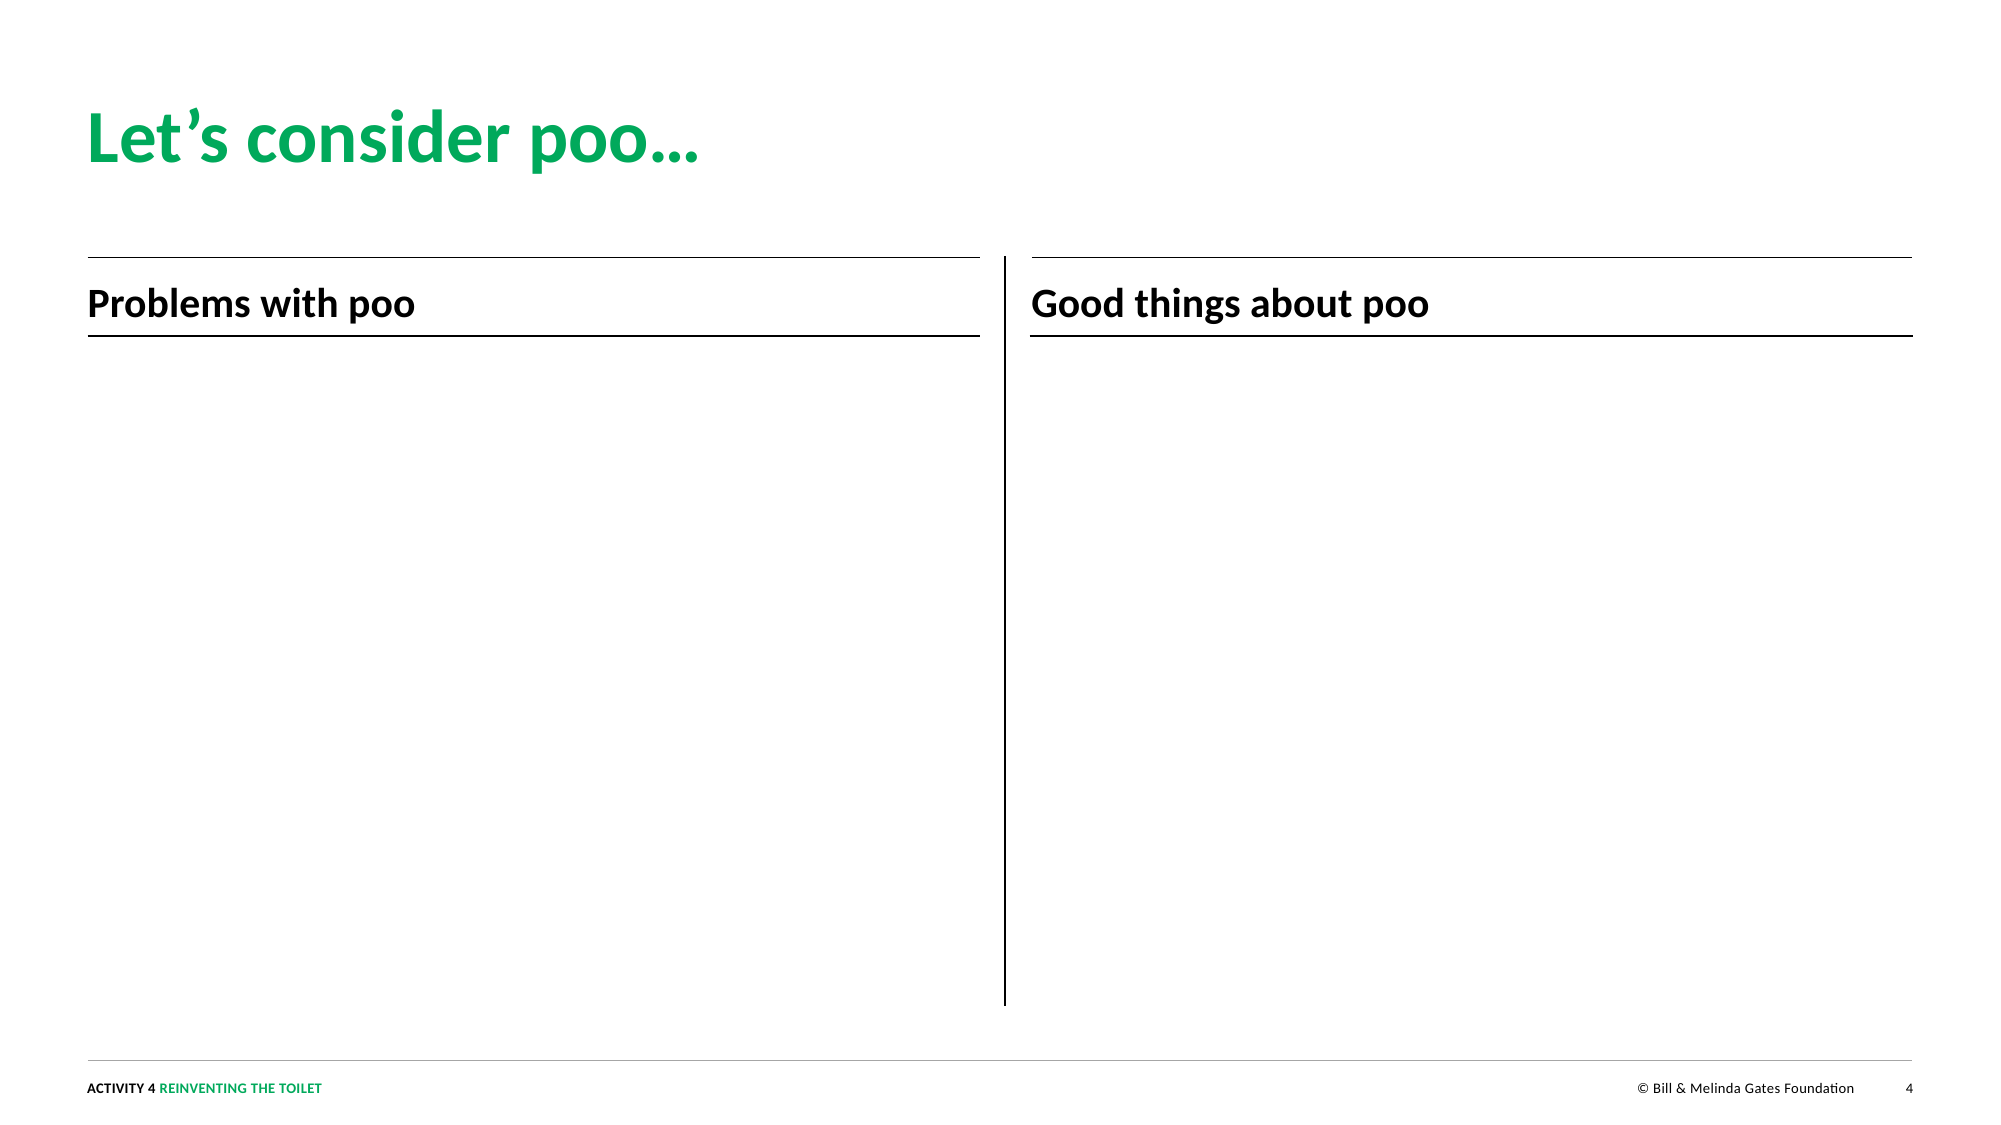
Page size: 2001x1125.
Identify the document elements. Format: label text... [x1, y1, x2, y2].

footer ACTIVITY 4 REINVENTING THE TOILET [86, 1079, 763, 1097]
list Good things about poo [1031, 269, 1912, 315]
title Let’s consider poo… [87, 87, 1913, 148]
list Problems with poo [87, 269, 980, 315]
slide_number 4 [1871, 1078, 1913, 1097]
